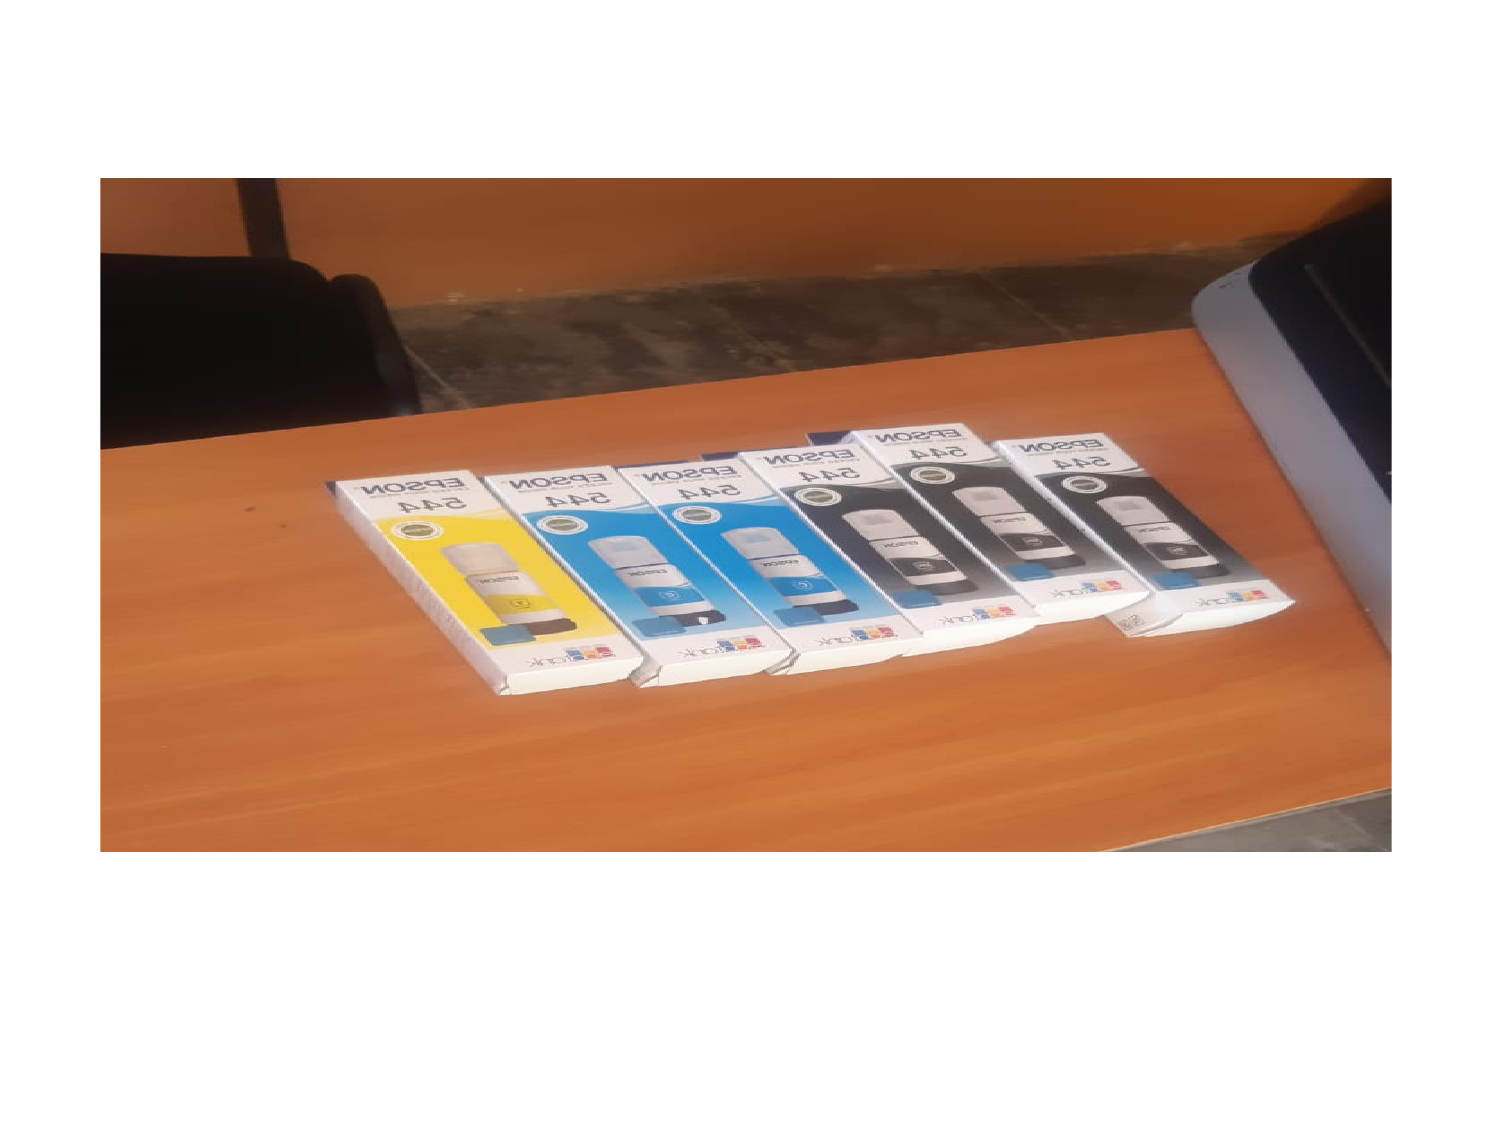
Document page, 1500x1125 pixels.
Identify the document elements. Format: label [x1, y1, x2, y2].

picture [100, 177, 1392, 852]
